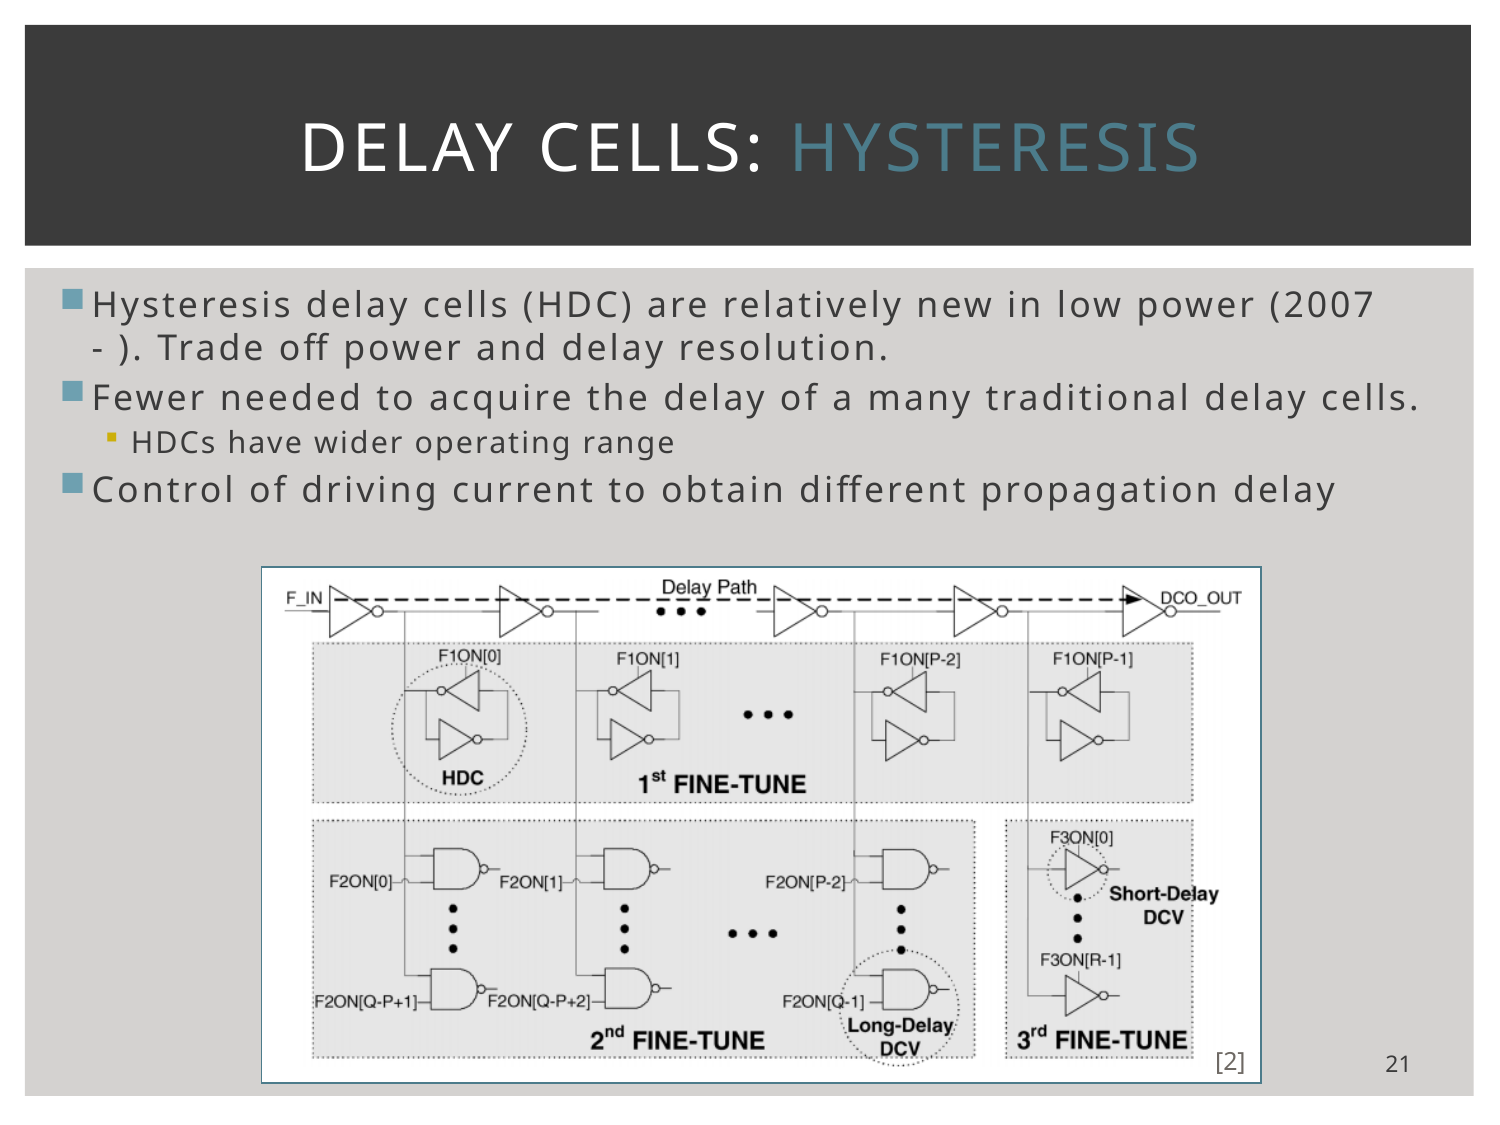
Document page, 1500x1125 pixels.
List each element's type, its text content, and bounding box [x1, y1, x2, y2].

list Hysteresis delay cells (HDC) are relatively new in low power (2007 - ). Trade off power and delay resolution. Fewer needed to acquire the delay of a many traditional delay cells. HDCs have wider operating range Control of driving current to obtain different propagation delay [37, 275, 1438, 568]
slide_number 21 [1349, 1041, 1448, 1089]
picture [262, 567, 1261, 1083]
title DELAY CELLS: HYSTERESIS [62, 58, 1438, 232]
